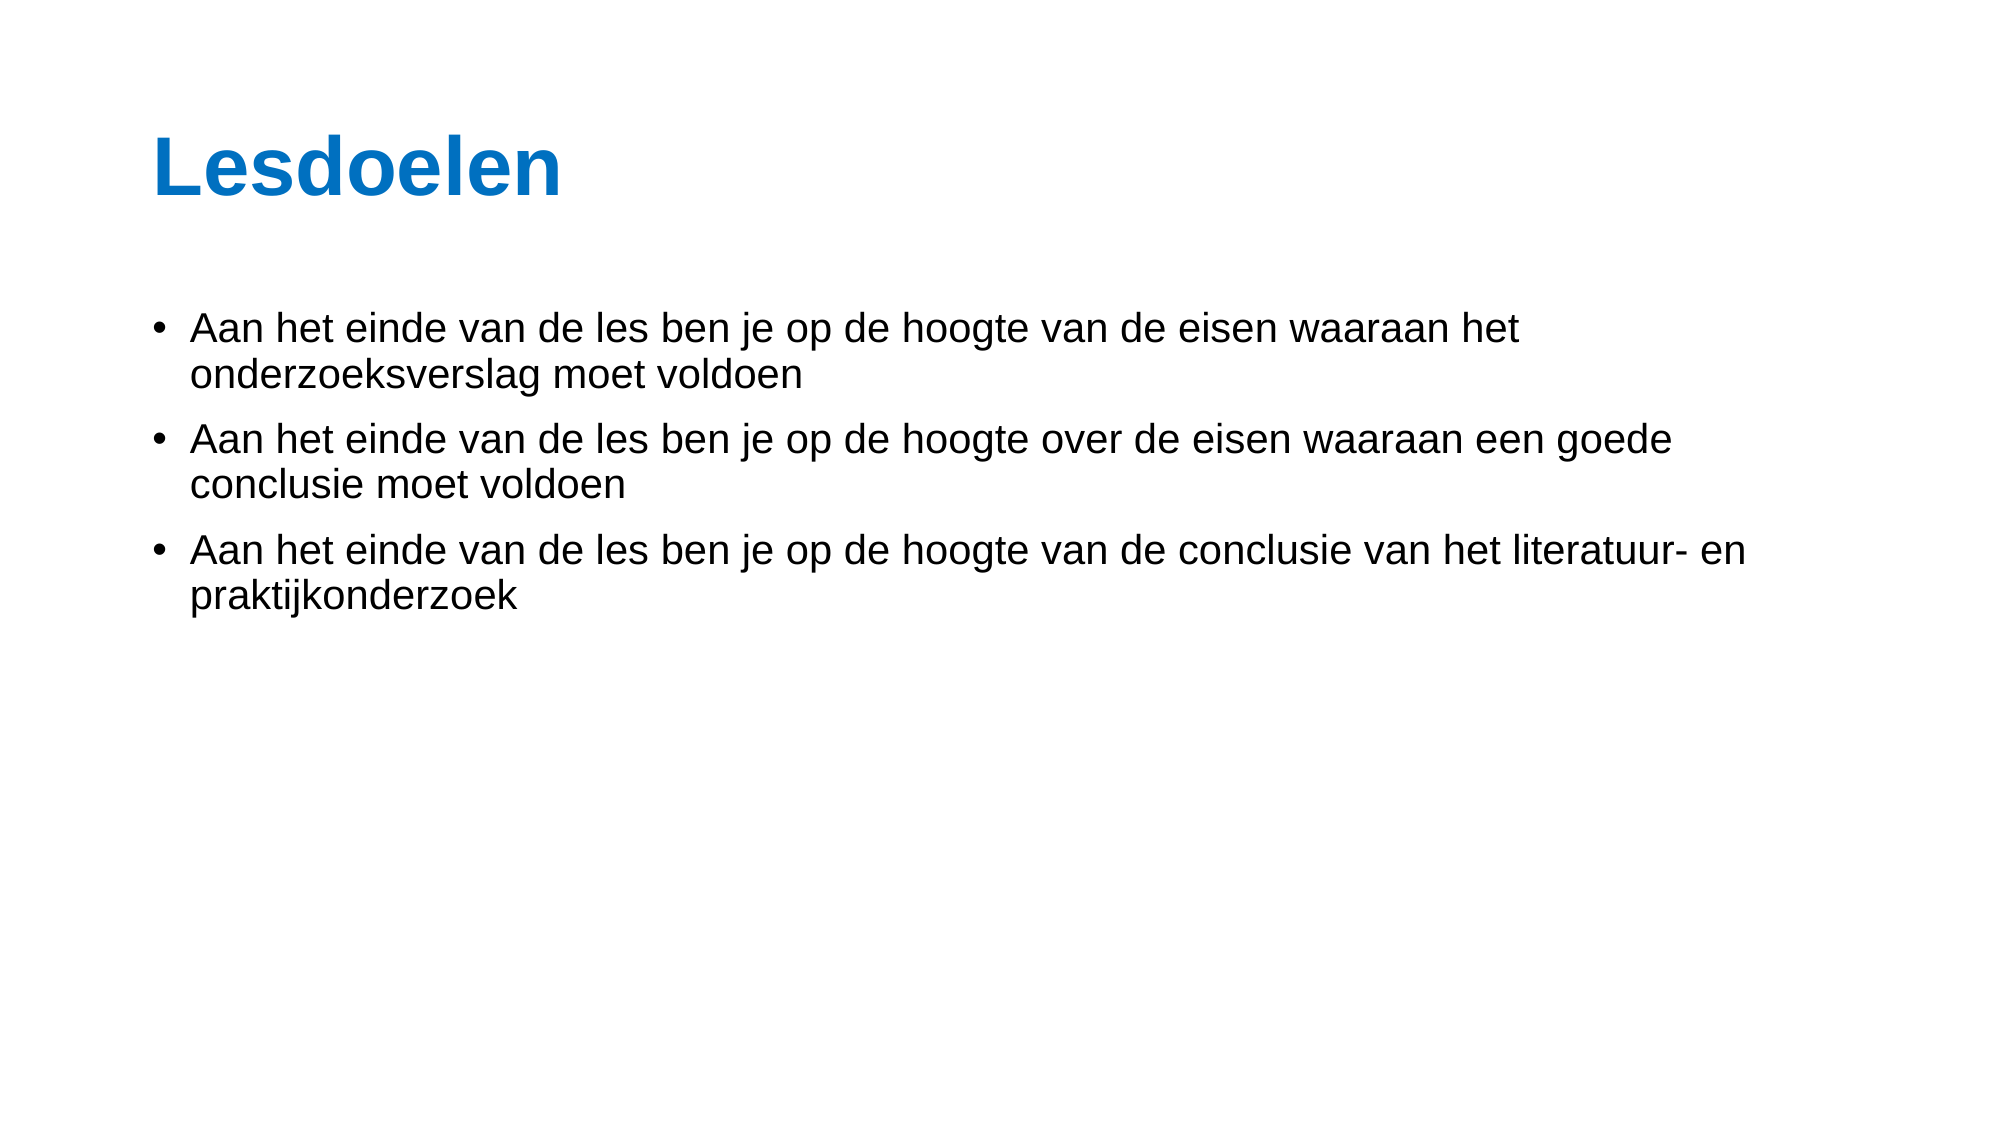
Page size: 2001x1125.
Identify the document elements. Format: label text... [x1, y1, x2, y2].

title Lesdoelen [137, 59, 1863, 278]
list Aan het einde van de les ben je op de hoogte van de eisen waaraan het onderzoeksverslag moet voldoen Aan het einde van de les ben je op de hoogte over de eisen waaraan een goede conclusie moet voldoen Aan het einde van de les ben je op de hoogte van de conclusie van het literatuur- en praktijkonderzoek [137, 299, 1863, 1014]
